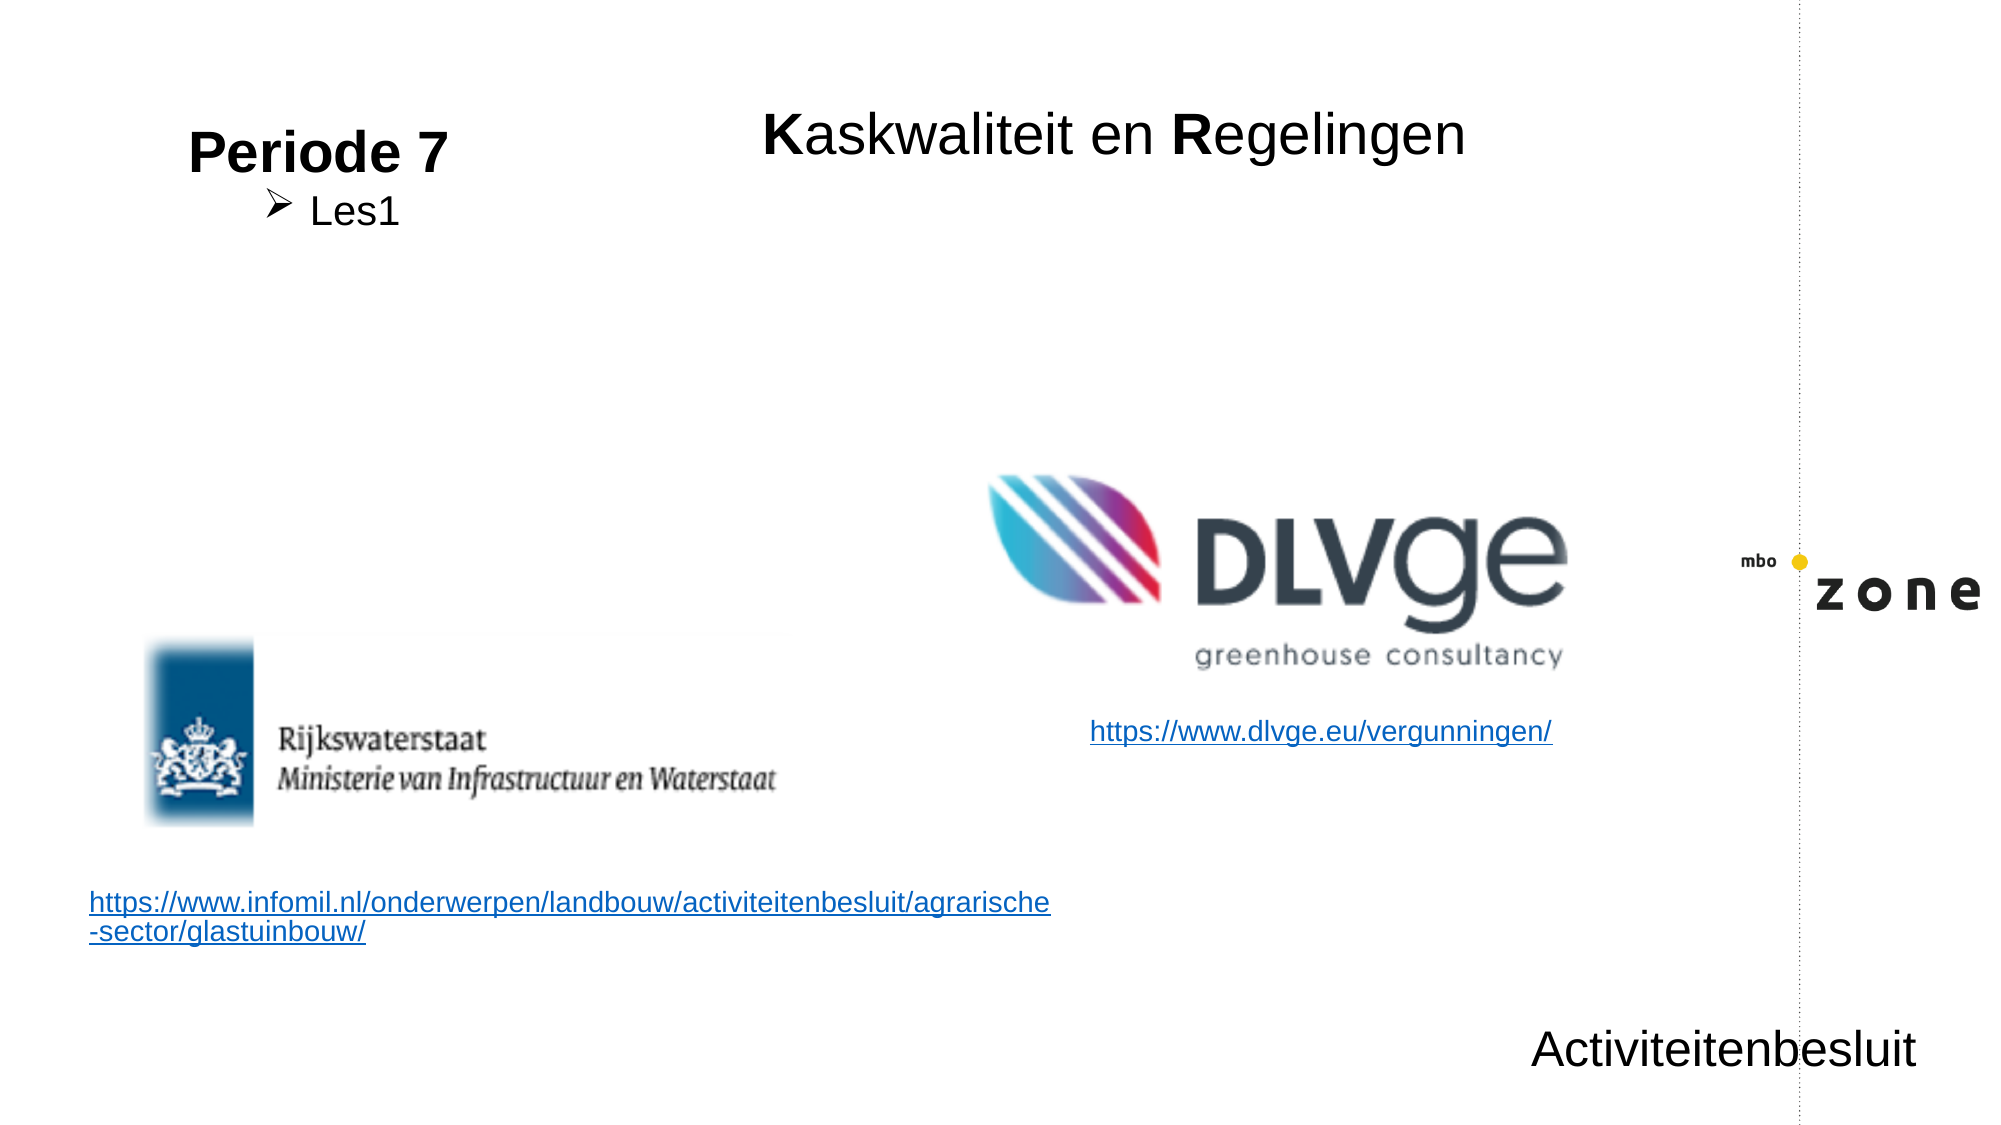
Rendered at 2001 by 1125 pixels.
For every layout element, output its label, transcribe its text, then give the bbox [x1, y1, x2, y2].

picture [1596, 0, 2001, 1125]
picture [971, 457, 1586, 695]
text_box Periode 7 Les1 [173, 106, 499, 242]
text_box Kaskwaliteit en Regelingen [748, 88, 1483, 174]
picture [136, 632, 795, 835]
text_box Activiteitenbesluit [1516, 1009, 1932, 1085]
text_box https://www.dlvge.eu/vergunningen/ [1075, 705, 1568, 755]
text_box https://www.infomil.nl/onderwerpen/landbouw/activiteitenbesluit/agrarische-sector/glastuinbouw/ [74, 875, 1075, 926]
